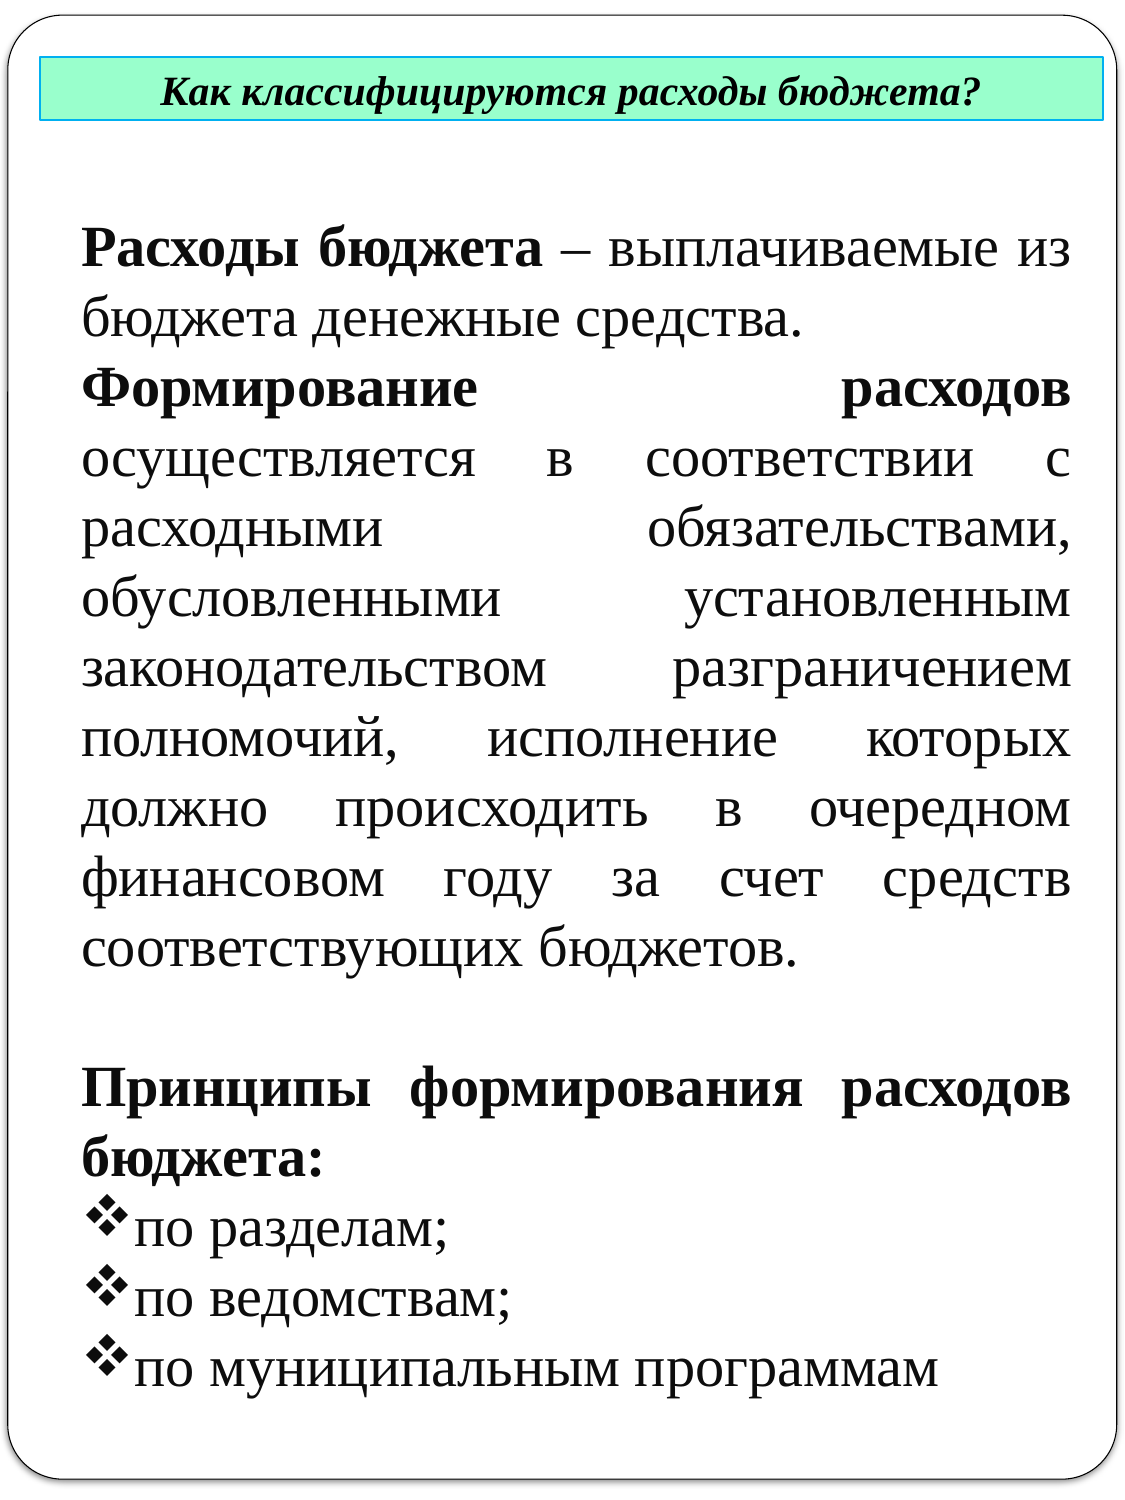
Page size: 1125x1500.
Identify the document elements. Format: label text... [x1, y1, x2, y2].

text_box Расходы бюджета – выплачиваемые из бюджета денежные средства. Формирование расходов осуществляется в соответствии с расходными обязательствами, обусловленными установленным законодательством разграничением полномочий, исполнение которых должно происходить в очередном финансовом году за счет средств соответствующих бюджетов. Принципы формирования расходов бюджета: по разделам; по ведомствам; по муниципальным программам [65, 276, 1088, 1330]
text_box Как классифицируются расходы бюджета? [39, 56, 1104, 121]
